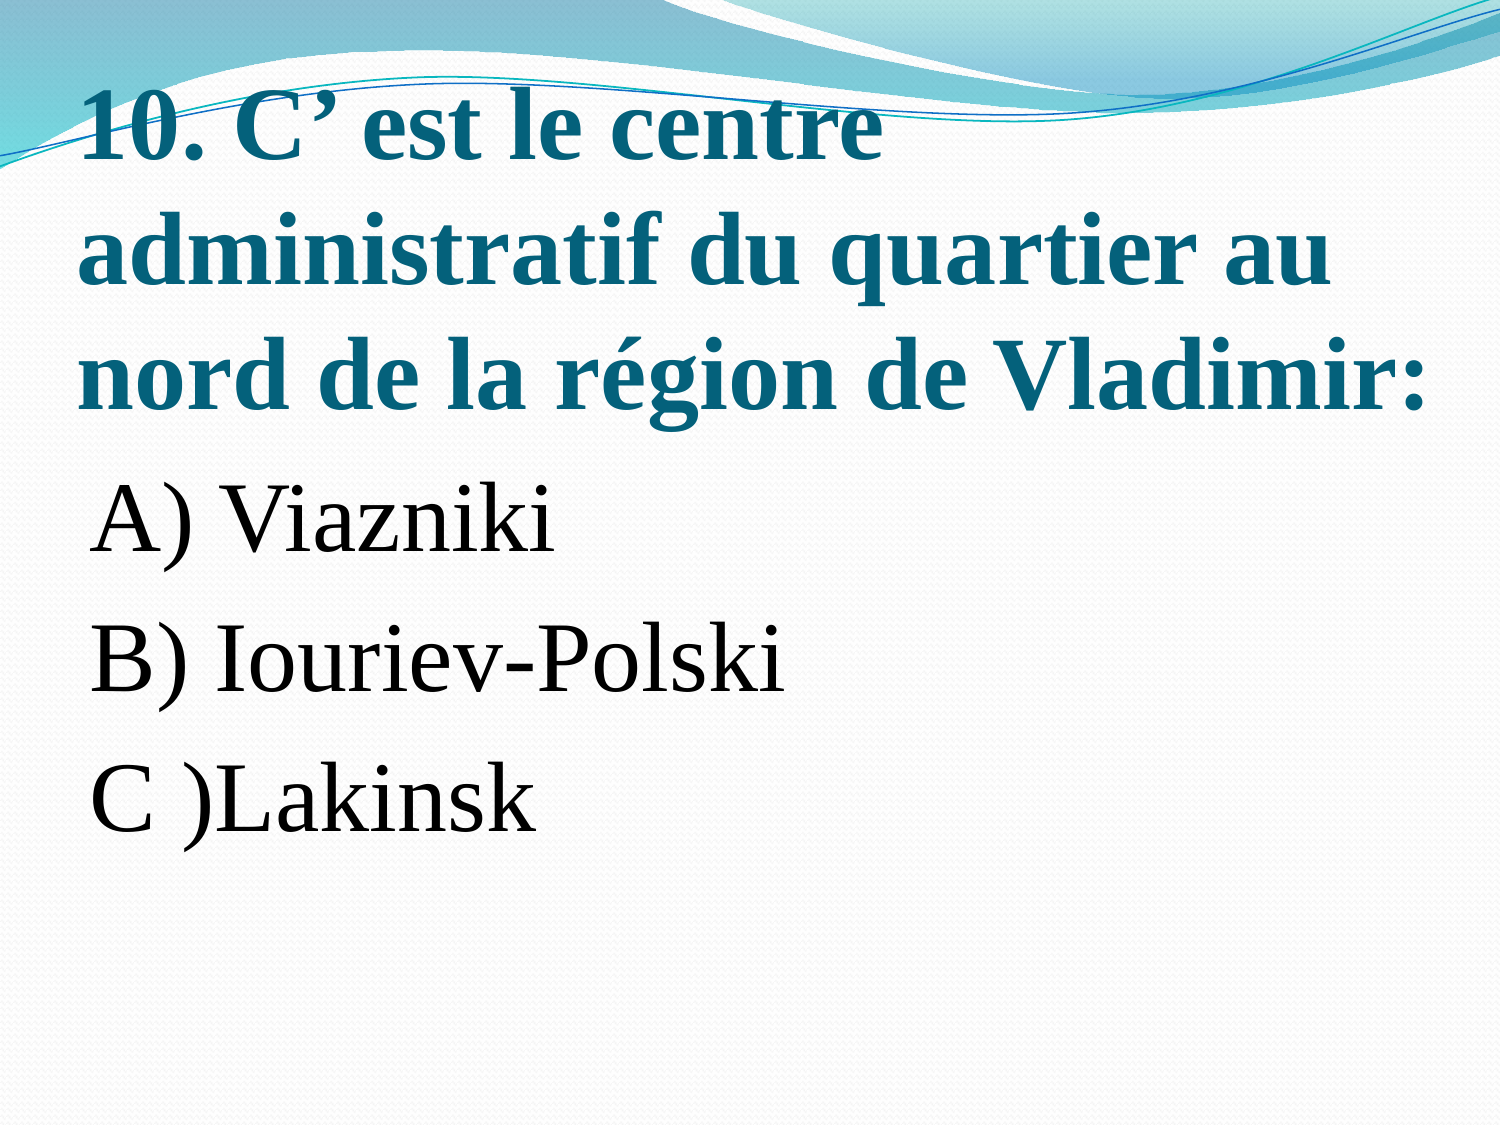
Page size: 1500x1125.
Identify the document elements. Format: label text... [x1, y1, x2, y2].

title 10. C’ est le centre administratif du quartier au nord de la région de Vladimir: [76, 137, 1461, 431]
list A) Viazniki B) Iouriev-Polski C )Lakinsk [75, 444, 1425, 1038]
